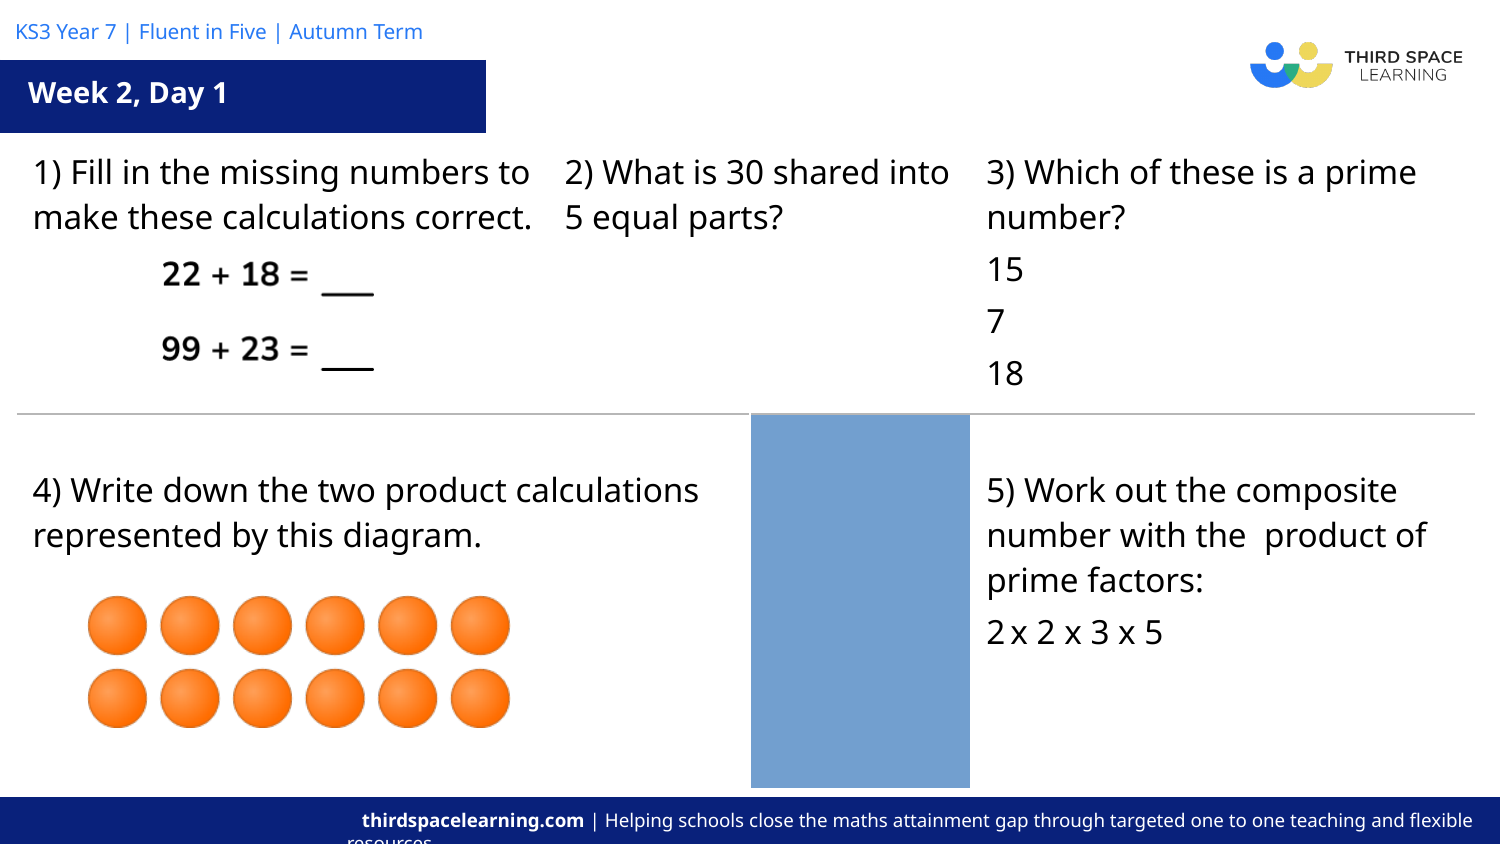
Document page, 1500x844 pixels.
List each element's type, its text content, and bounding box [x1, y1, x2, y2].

picture [87, 595, 511, 728]
text_box Week 2, Day 1 [13, 59, 383, 125]
table_header 3) Which of these is a prime number? 15 7 18 [972, 142, 1474, 413]
table_header 1) Fill in the missing numbers to make these calculations correct. [19, 142, 549, 413]
picture [1250, 33, 1465, 99]
picture [159, 252, 374, 371]
table_header 2) What is 30 shared into 5 equal parts? [550, 142, 970, 413]
table_cell 5) Work out the composite number with the product of prime factors: 2 x 2 x 3 x 5 [972, 415, 1474, 787]
table_cell 4) Write down the two product calculations represented by this diagram. [19, 415, 749, 787]
